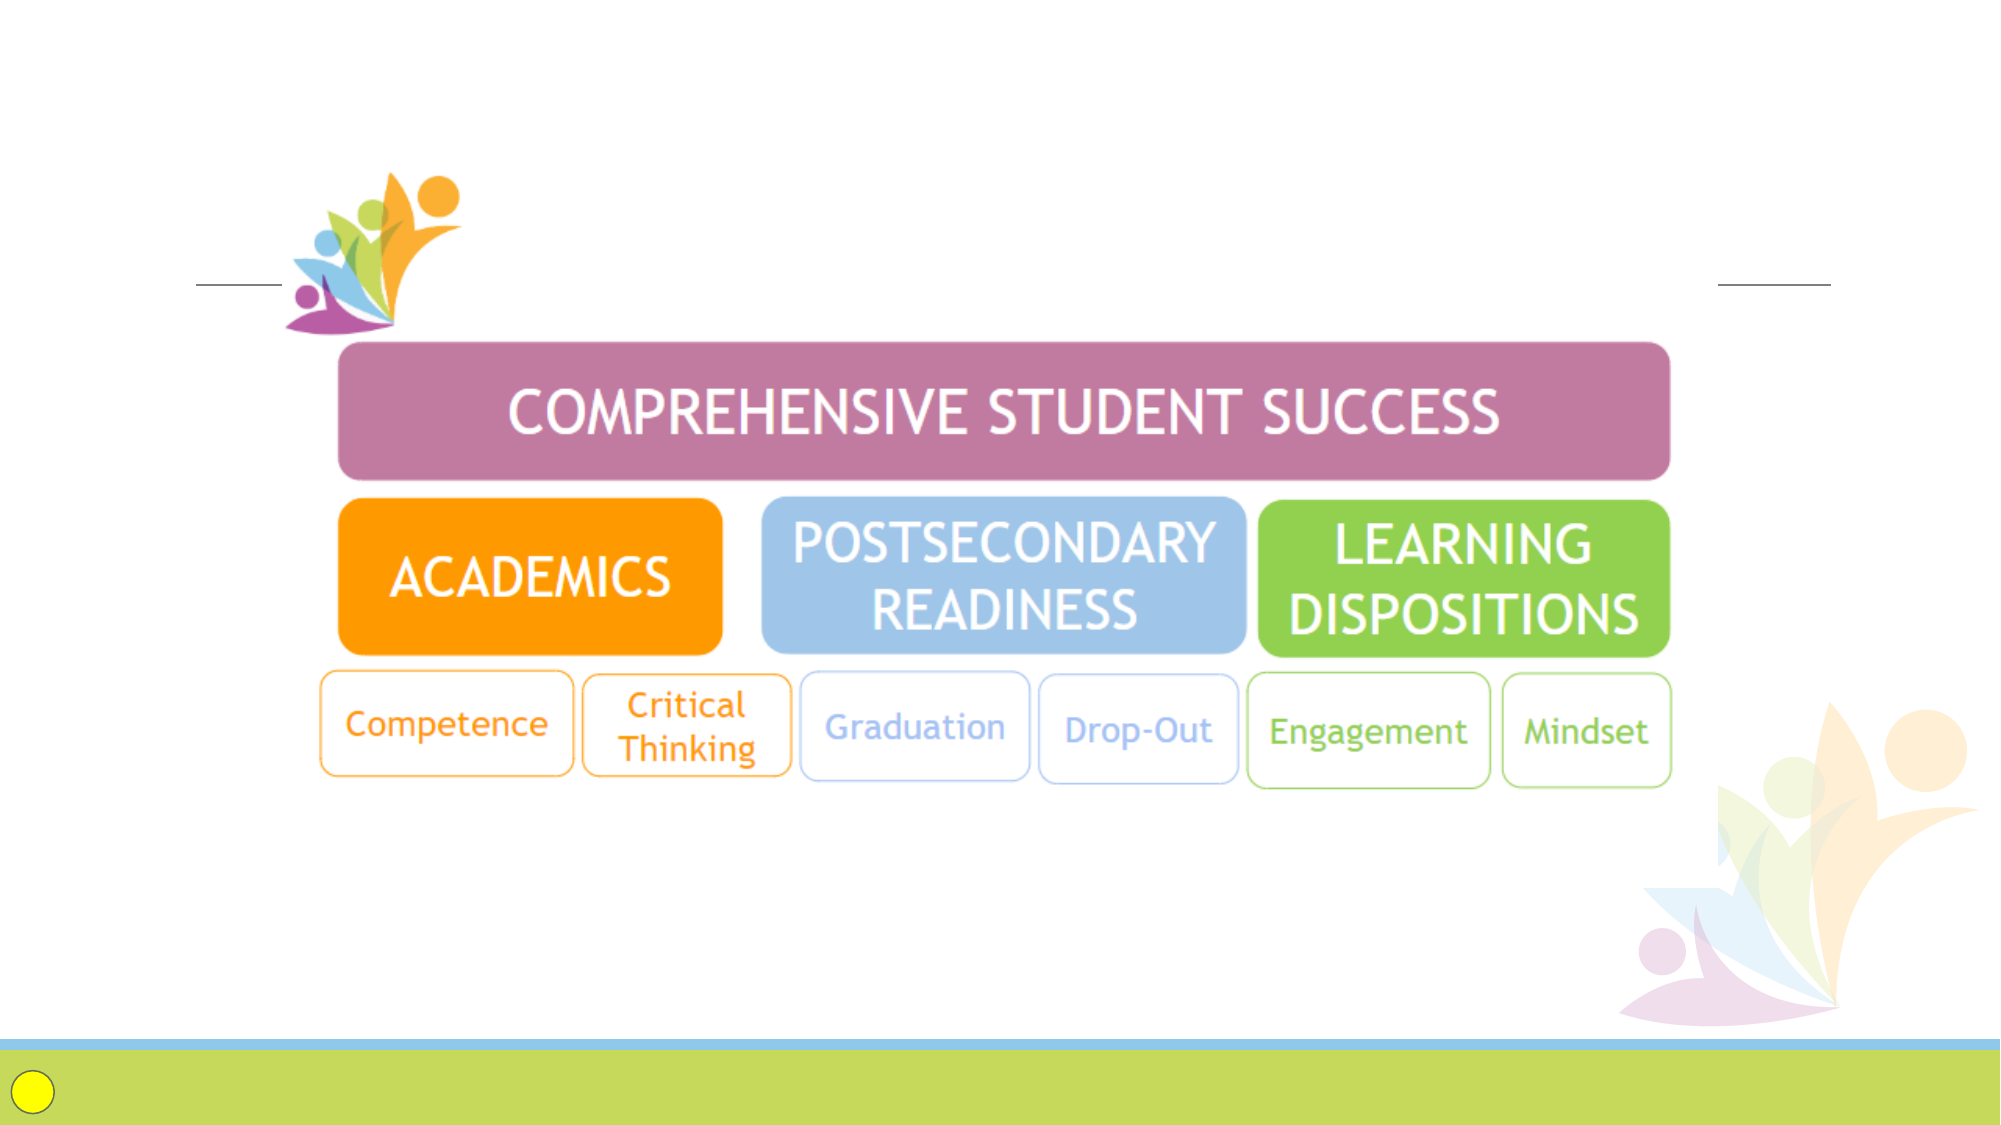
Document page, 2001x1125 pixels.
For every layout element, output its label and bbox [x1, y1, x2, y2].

picture [281, 170, 1719, 888]
text_box [11, 1070, 55, 1114]
